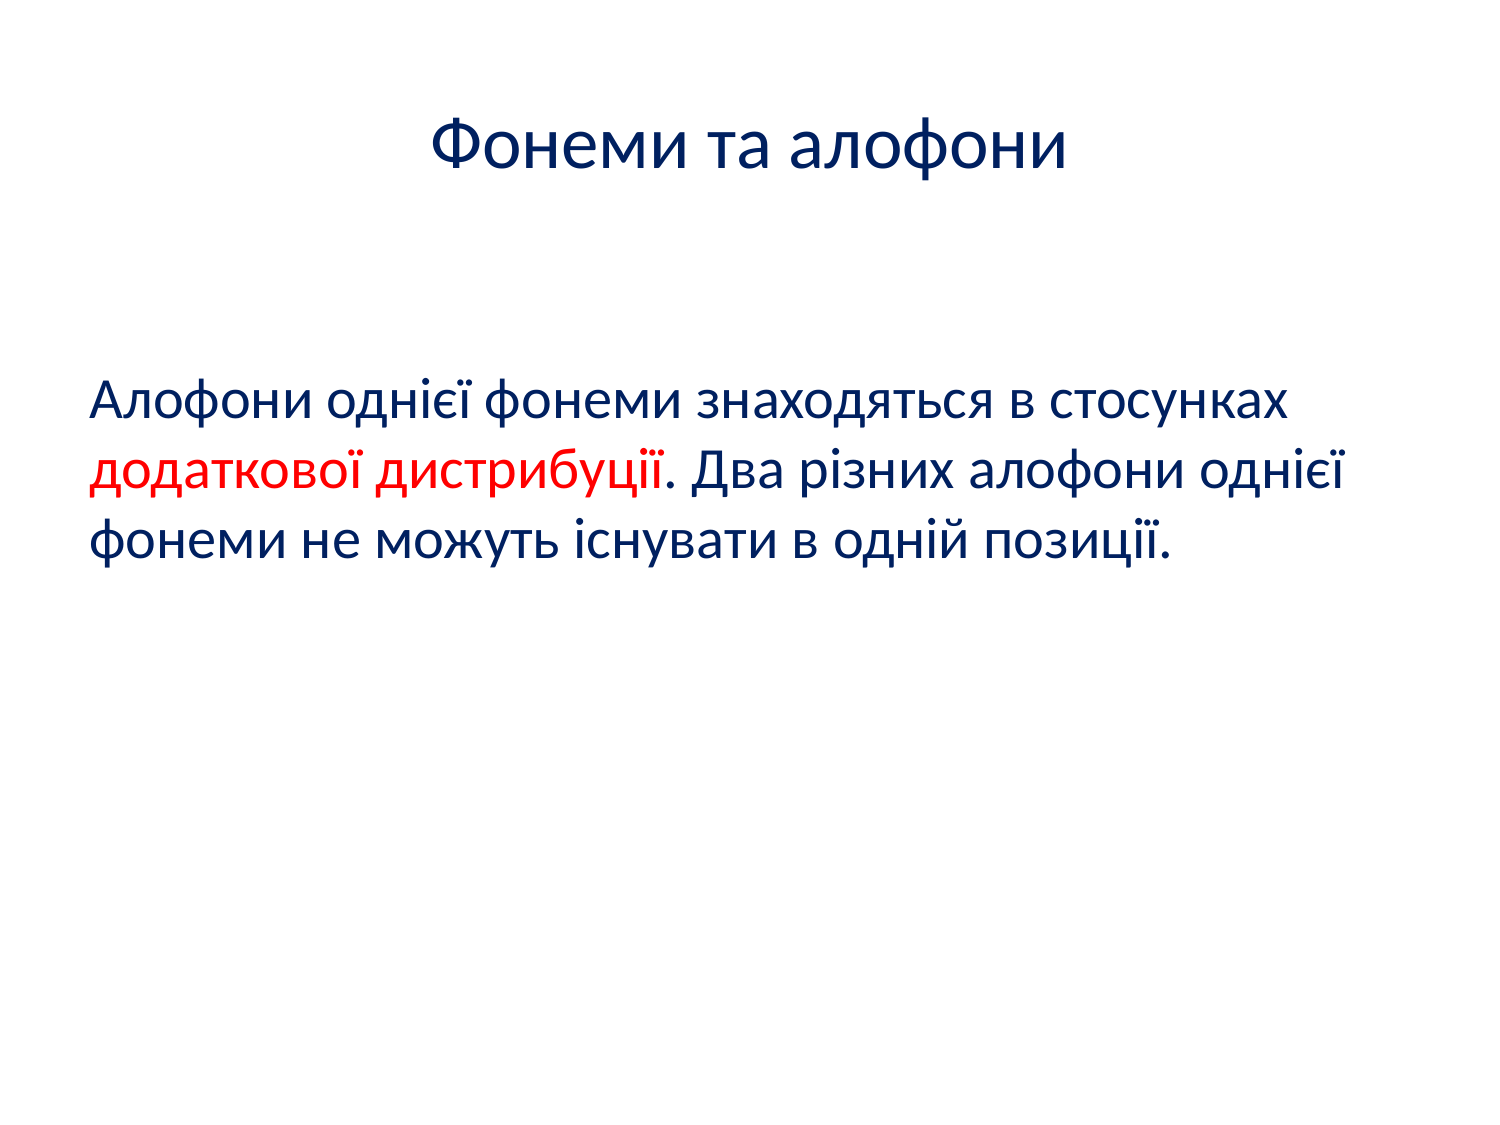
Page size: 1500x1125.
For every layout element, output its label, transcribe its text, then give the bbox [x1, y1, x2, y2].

text_box Алофони однієї фонеми знаходяться в стосунках додаткової дистрибуції. Два різних алофони однієї фонеми не можуть існувати в одній позиції. [75, 262, 1425, 1005]
text_box Фонеми та алофони [75, 45, 1425, 233]
